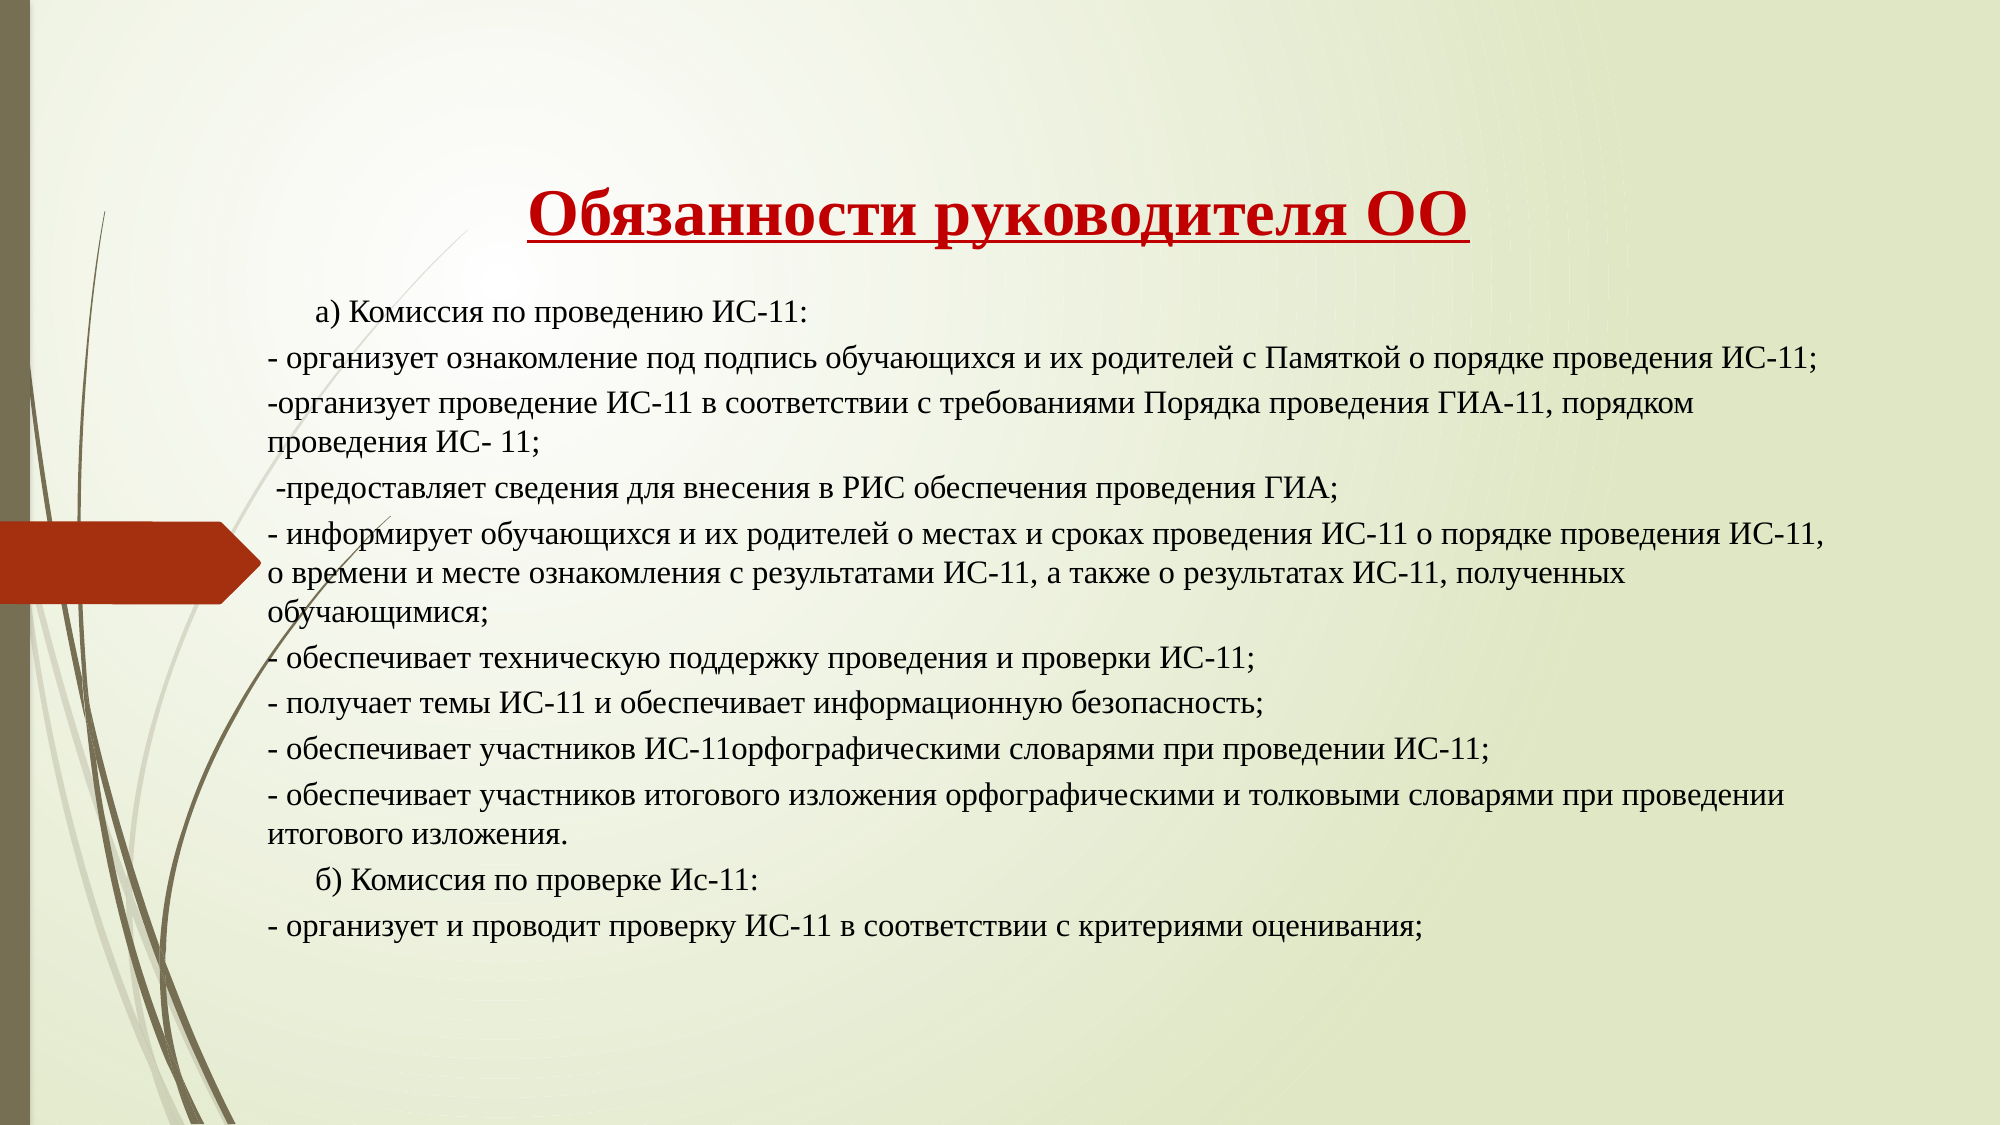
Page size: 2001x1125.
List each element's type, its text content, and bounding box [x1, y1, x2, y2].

title Обязанности руководителя ОО [136, 81, 1862, 257]
list а) Комиссия по проведению ИС-11: - организует ознакомление под подпись обучающихся и их родителей с Памяткой о порядке проведения ИС-11; -организует проведение ИС-11 в соответствии с требованиями Порядка проведения ГИА-11, порядком проведения ИС- 11; -предоставляет сведения для внесения в РИС обеспечения проведения ГИА; - информирует обучающихся и их родителей о местах и сроках проведения ИС-11 о порядке проведения ИС-11, о времени и месте ознакомления с результатами ИС-11, а также о результатах ИС-11, полученных обучающимися; - обеспечивает техническую поддержку проведения и проверки ИС-11; - получает темы ИС-11 и обеспечивает информационную безопасность; - обеспечивает участников ИС-11орфографическими словарями при проведении ИС-11; - обеспечивает участников итогового изложения орфографическими и толковыми словарями при проведении итогового изложения. б) Комиссия по проверке Ис-11: - организует и проводит проверку ИС-11 в соответствии с критериями оценивания; [252, 282, 1862, 1050]
